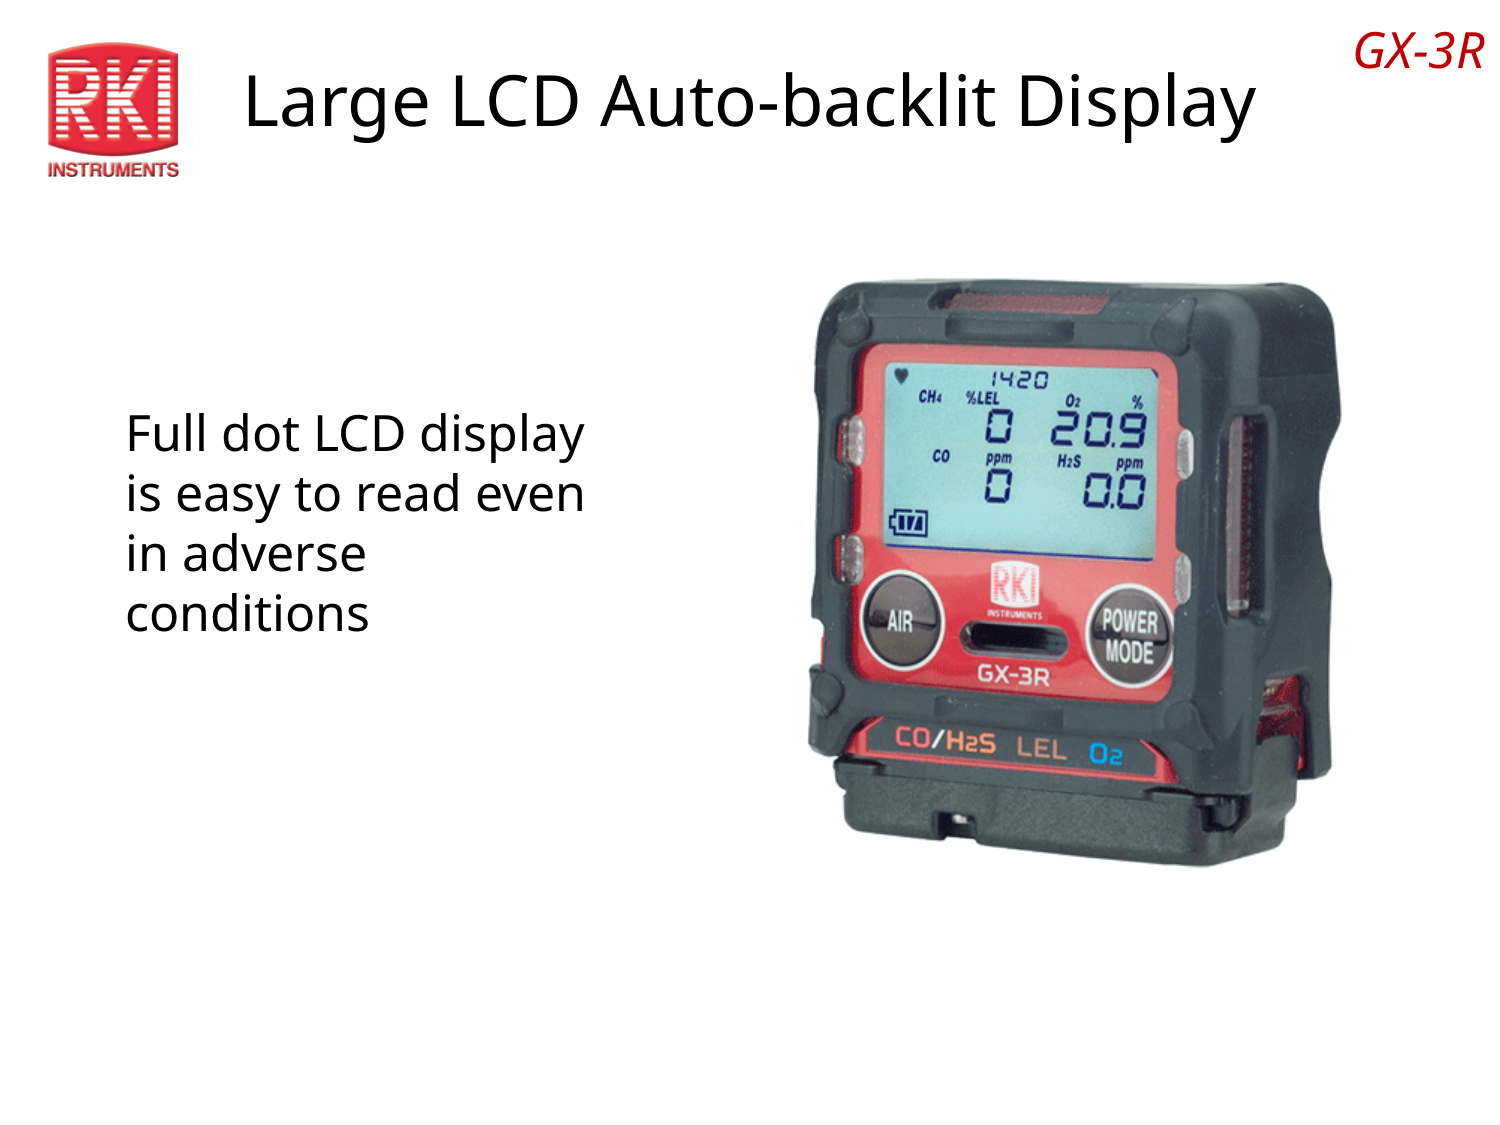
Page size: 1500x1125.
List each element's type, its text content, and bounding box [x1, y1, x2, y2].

text_box GX-3R [1307, 11, 1500, 87]
picture [749, 232, 1375, 893]
text_box Full dot LCD display is easy to read even in adverse conditions [110, 394, 603, 650]
picture [37, 37, 110, 184]
title Large LCD Auto-backlit Display [110, 0, 1390, 196]
